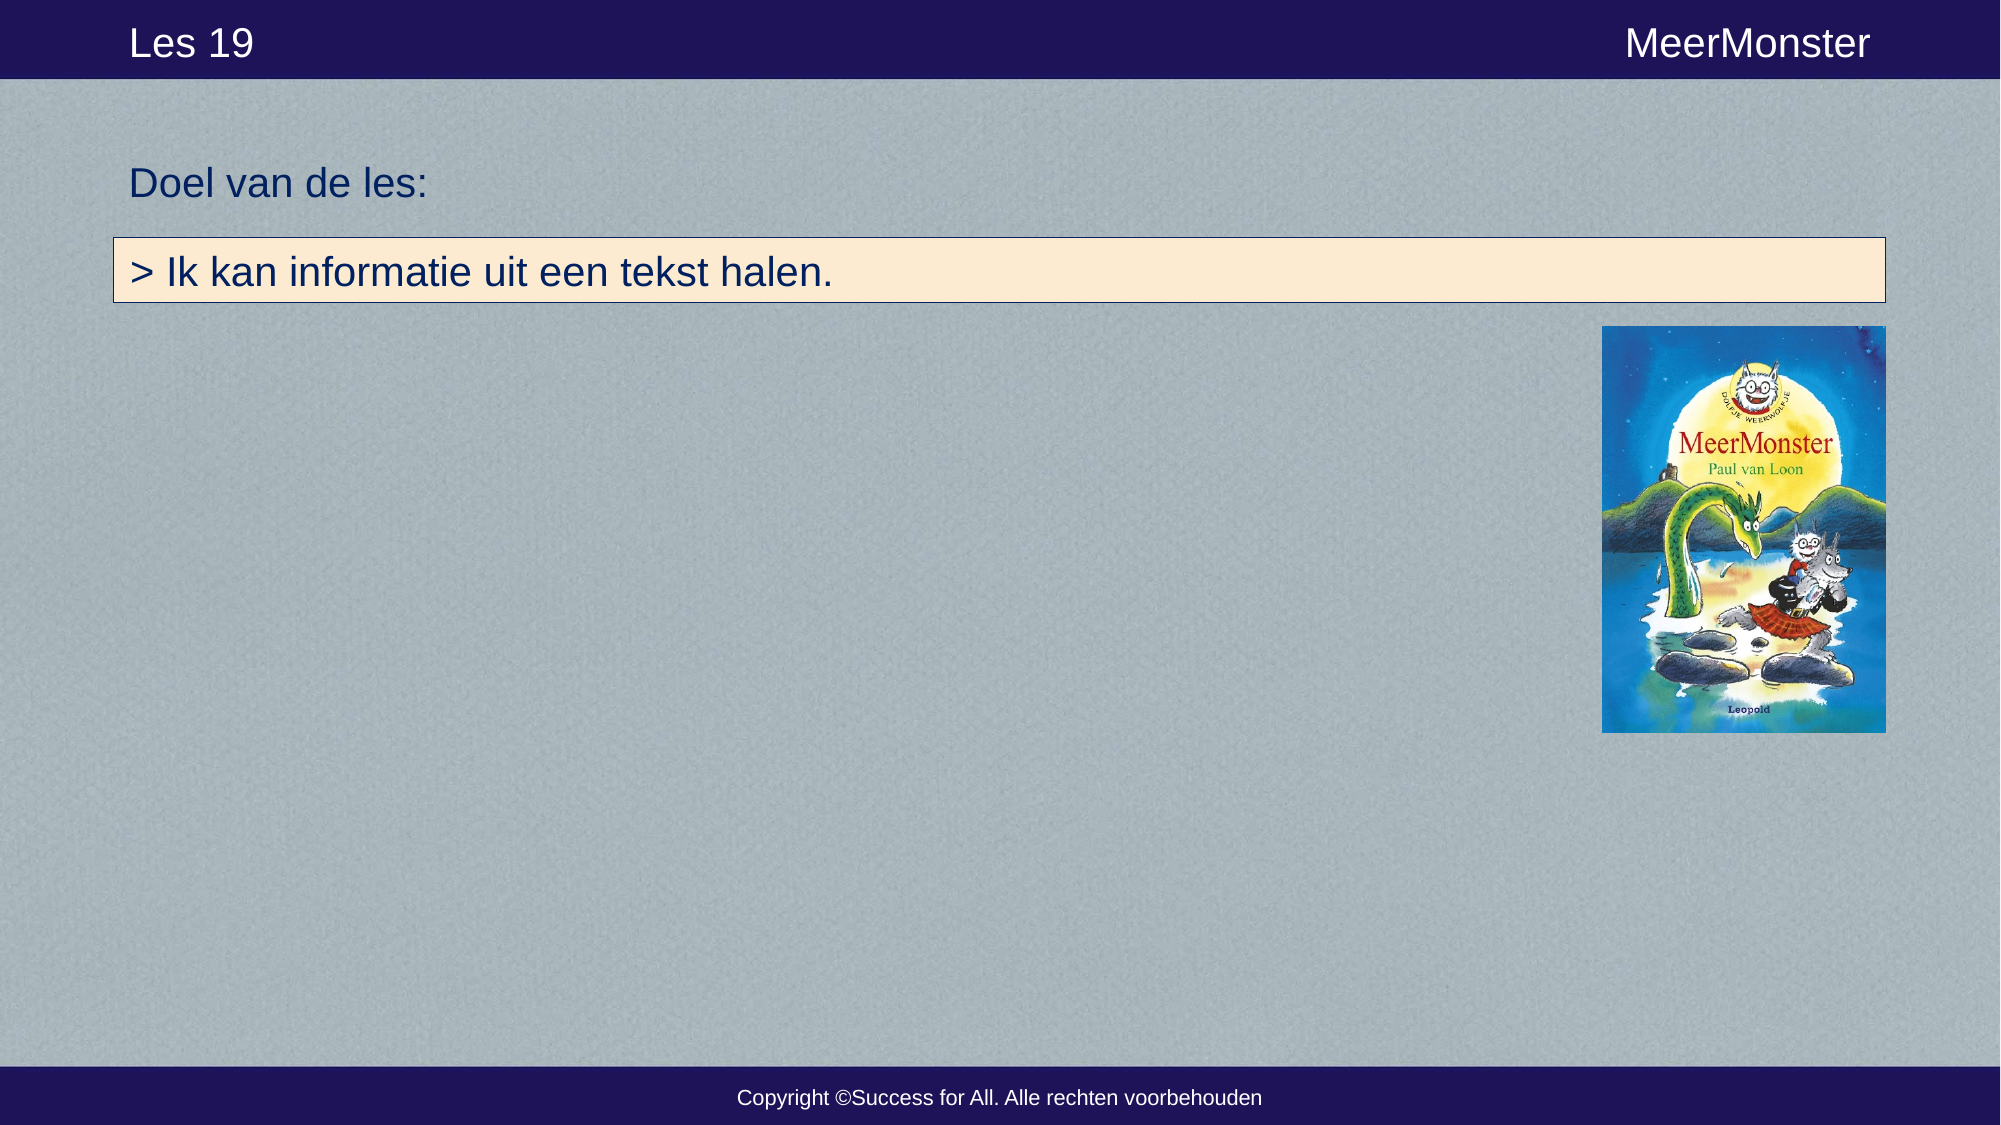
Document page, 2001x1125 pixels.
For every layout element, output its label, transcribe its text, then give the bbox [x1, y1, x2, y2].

text_box Doel van de les: [113, 148, 1635, 214]
text_box Les 19 [114, 8, 354, 73]
text_box > Ik kan informatie uit een tekst halen. [113, 237, 1886, 303]
text_box MeerMonster [999, 8, 1886, 73]
picture [0, 0, 2001, 1125]
text_box Copyright ©Success for All. Alle rechten voorbehouden [0, 1076, 2000, 1125]
